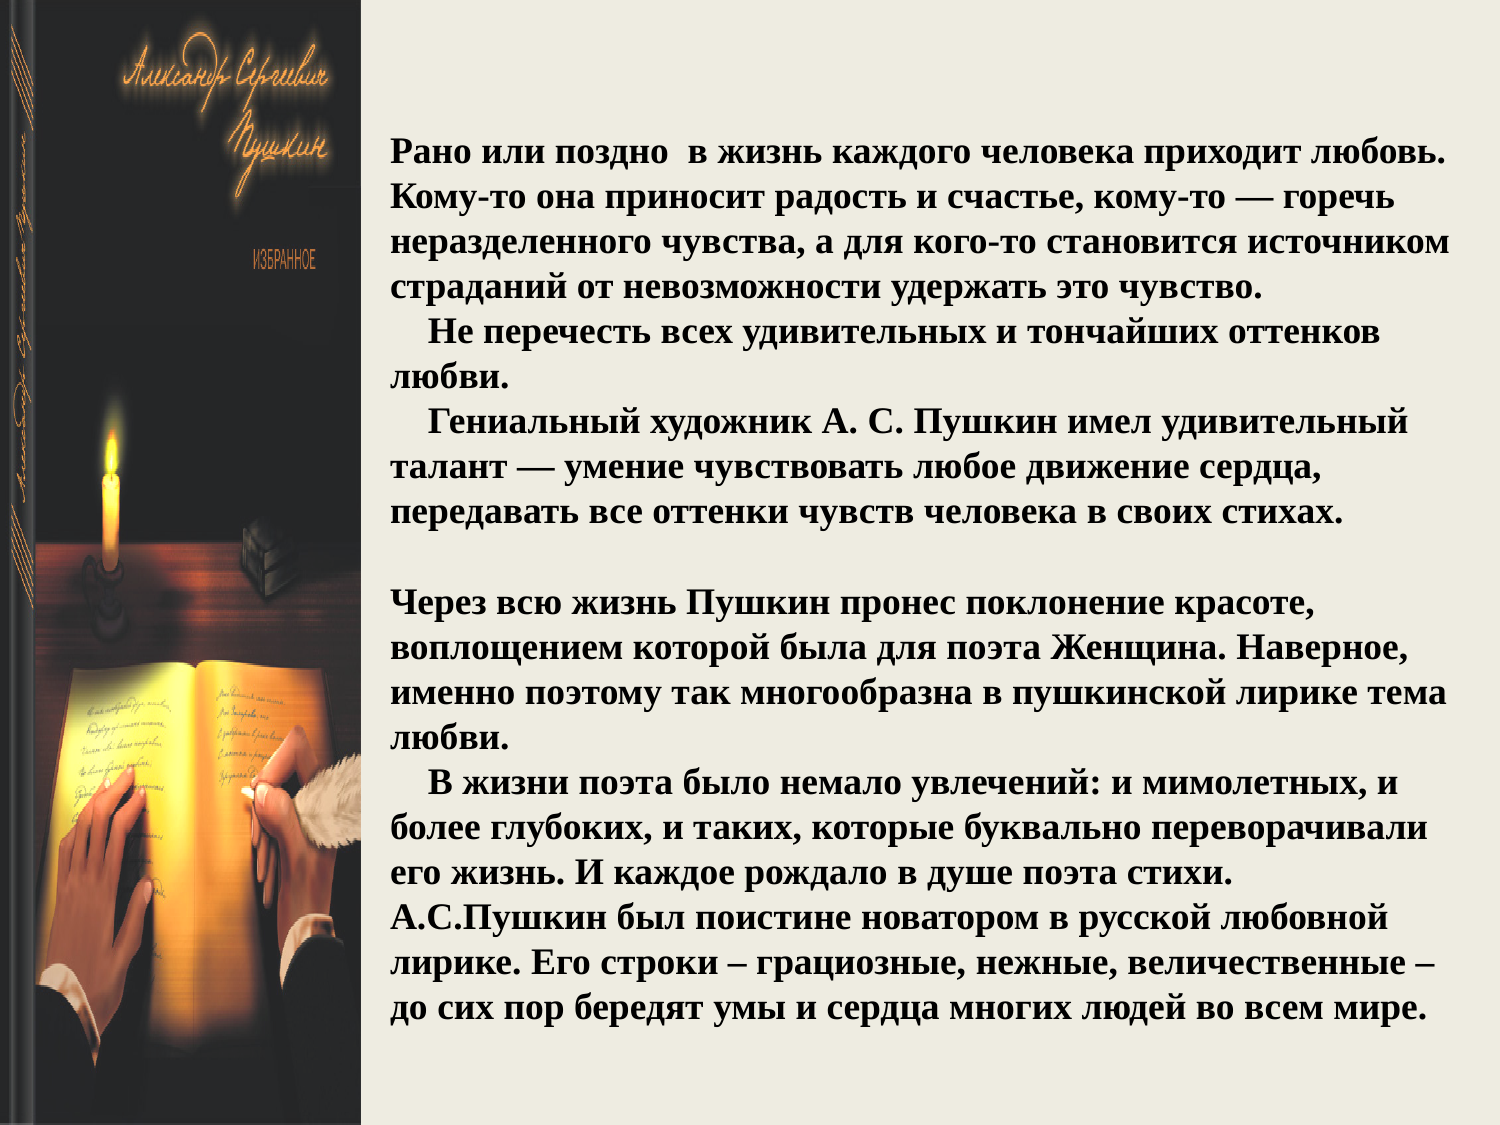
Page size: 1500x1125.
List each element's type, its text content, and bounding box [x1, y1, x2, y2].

picture [0, 0, 361, 1125]
title Рано или поздно в жизнь каждого человека приходит любовь. Кому-то она приносит радость и счастье, кому-то — горечь неразделенного чувства, а для кого-то становится источником страданий от невозможности удержать это чувство. Не перечесть всех удивительных и тончайших оттенков любви. Гениальный художник А. С. Пушкин имел удивительный талант — умение чувствовать любое движение сердца, передавать все оттенки чувств человека в своих стихах. Через всю жизнь Пушкин пронес поклонение красоте, воплощением которой была для поэта Женщина. Наверное, именно поэтому так многообразна в пушкинской лирике тема любви. В жизни поэта было немало увлечений: и мимолетных, и более глубоких, и таких, которые буквально переворачивали его жизнь. И каждое рождало в душе поэта стихи. А.С.Пушкин был поистине новатором в русской любовной лирике. Его строки – грациозные, нежные, величественные – до сих пор бередят умы и сердца многих людей во всем мире. [375, 75, 1475, 1079]
